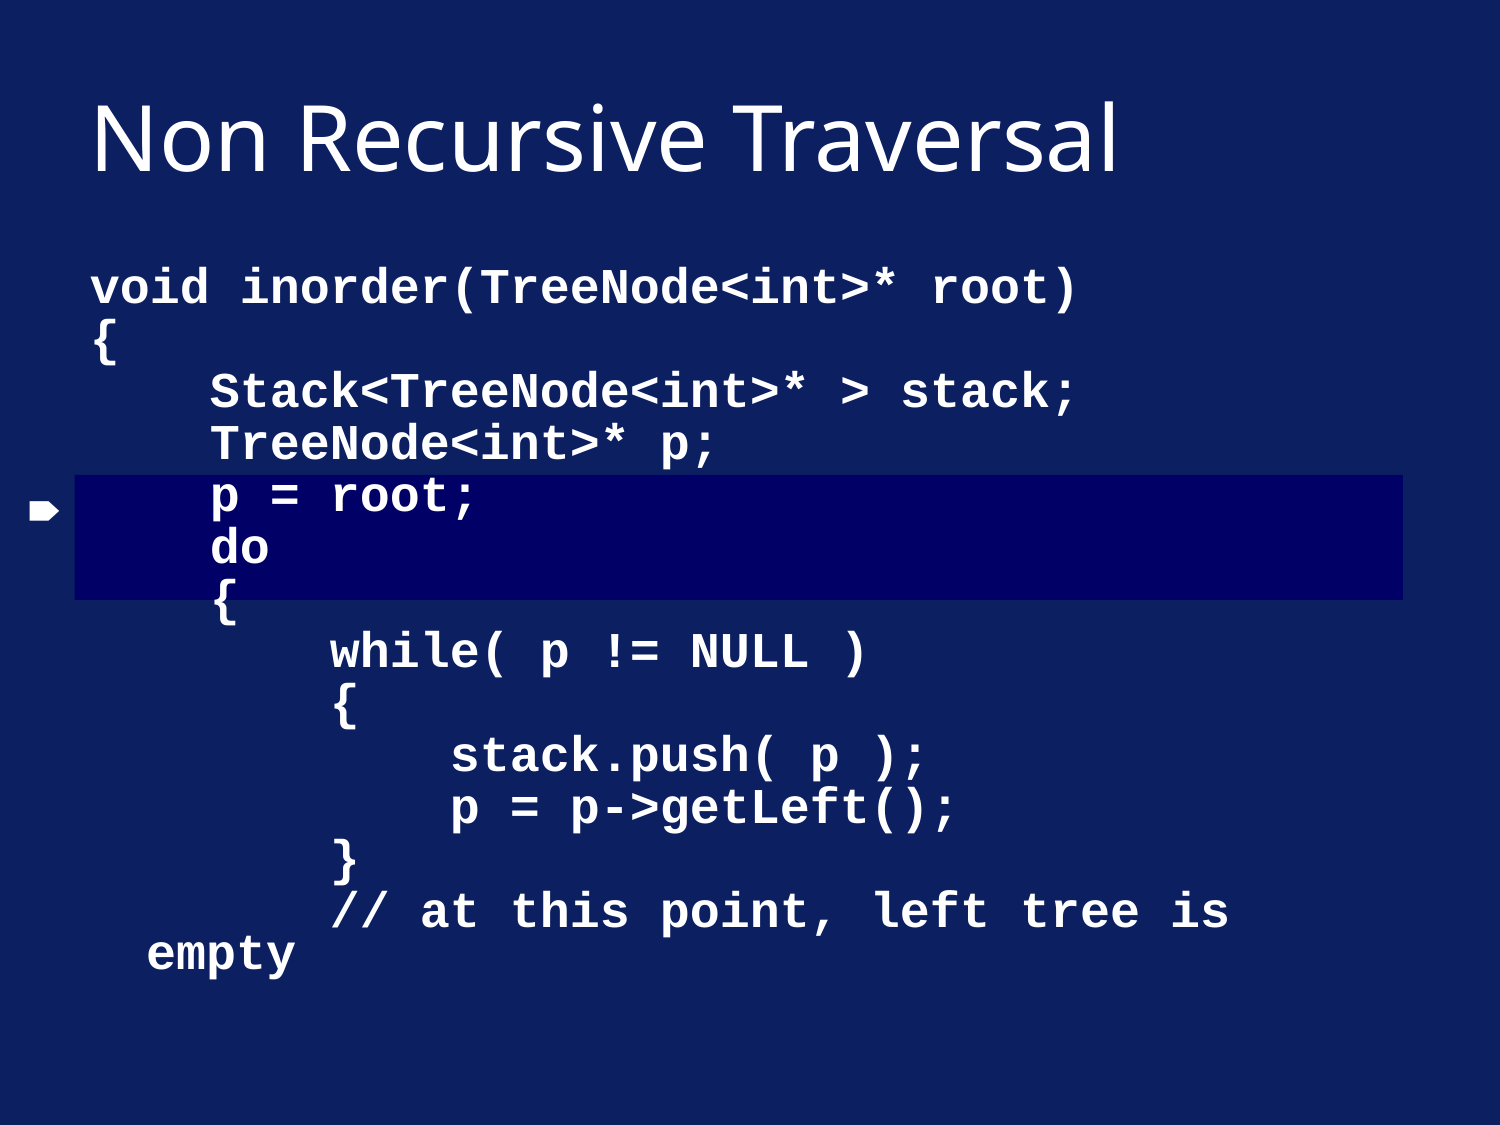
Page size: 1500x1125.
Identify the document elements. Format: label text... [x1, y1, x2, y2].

title Non Recursive Traversal [74, 59, 1425, 210]
list void inorder(TreeNode<int>* root) { Stack<TreeNode<int>* > stack; TreeNode<int>* p; p = root; do { while( p != NULL ) { stack.push( p ); p = p->getLeft(); } // at this point, left tree is empty [74, 262, 1425, 1038]
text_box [12, 474, 1404, 601]
